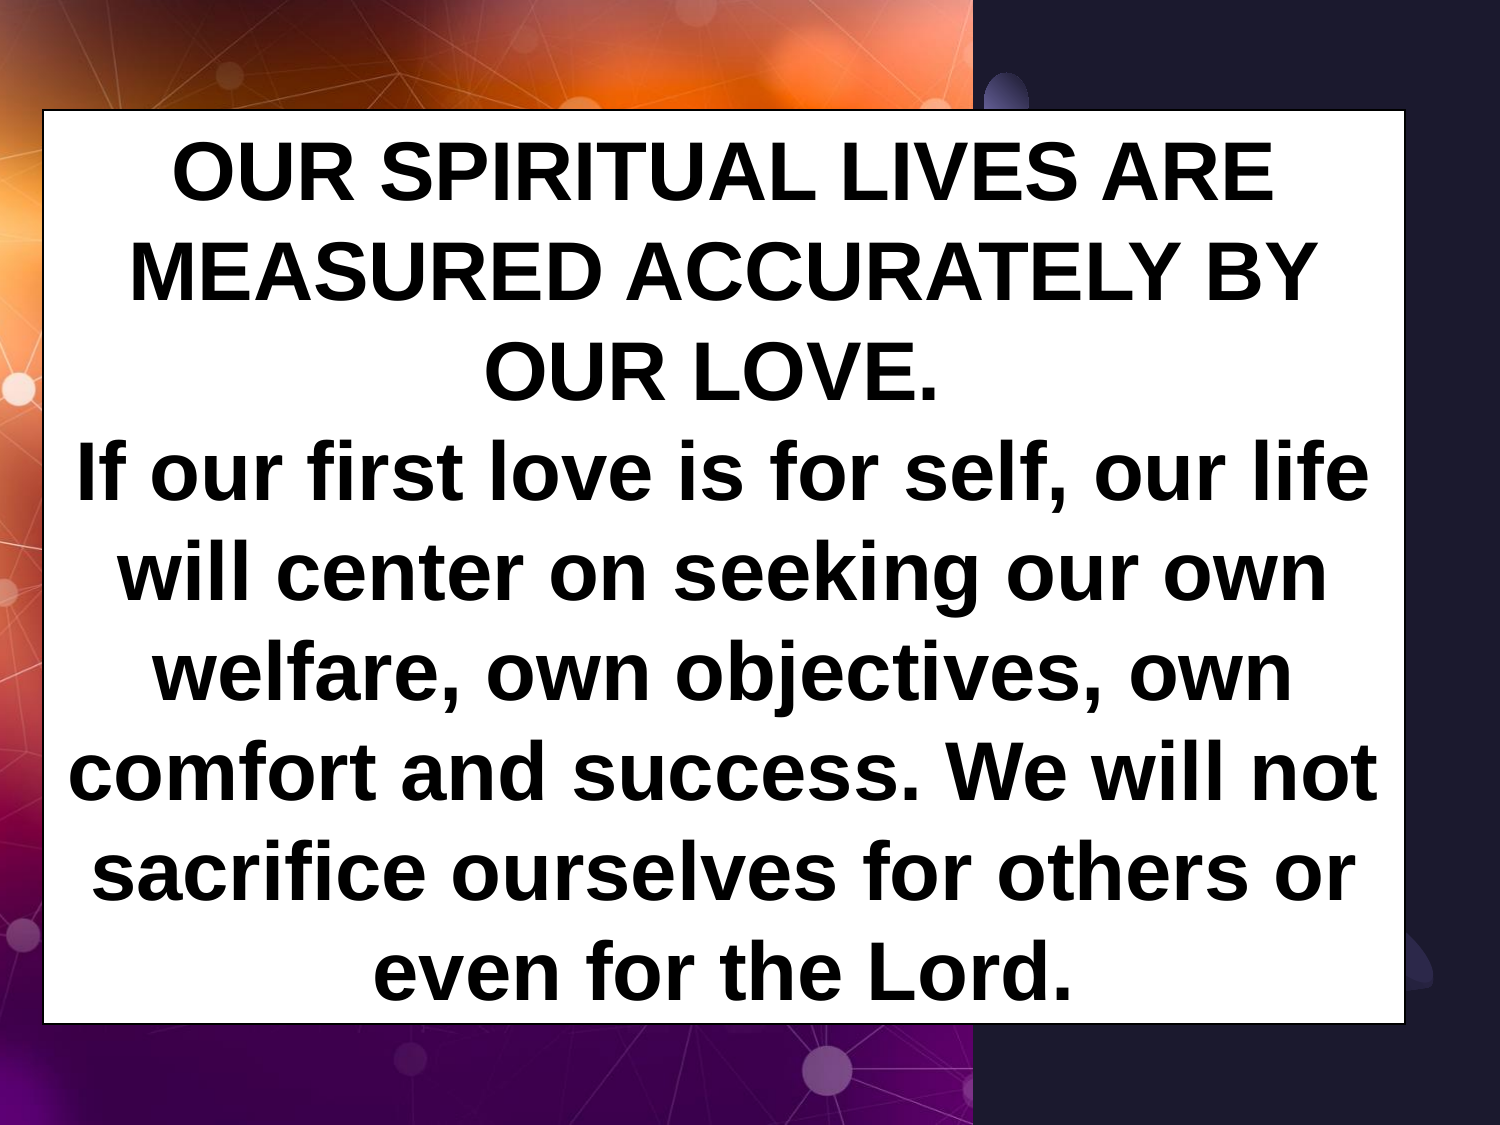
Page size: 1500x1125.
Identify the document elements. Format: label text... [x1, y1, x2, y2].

text_box OUR SPIRITUAL LIVES ARE MEASURED ACCURATELY BY OUR LOVE. If our first love is for self, our life will center on seeking our own welfare, own objectives, own comfort and success. We will not sacrifice ourselves for others or even for the Lord. [973, 109, 1406, 1025]
picture [0, 0, 973, 1125]
